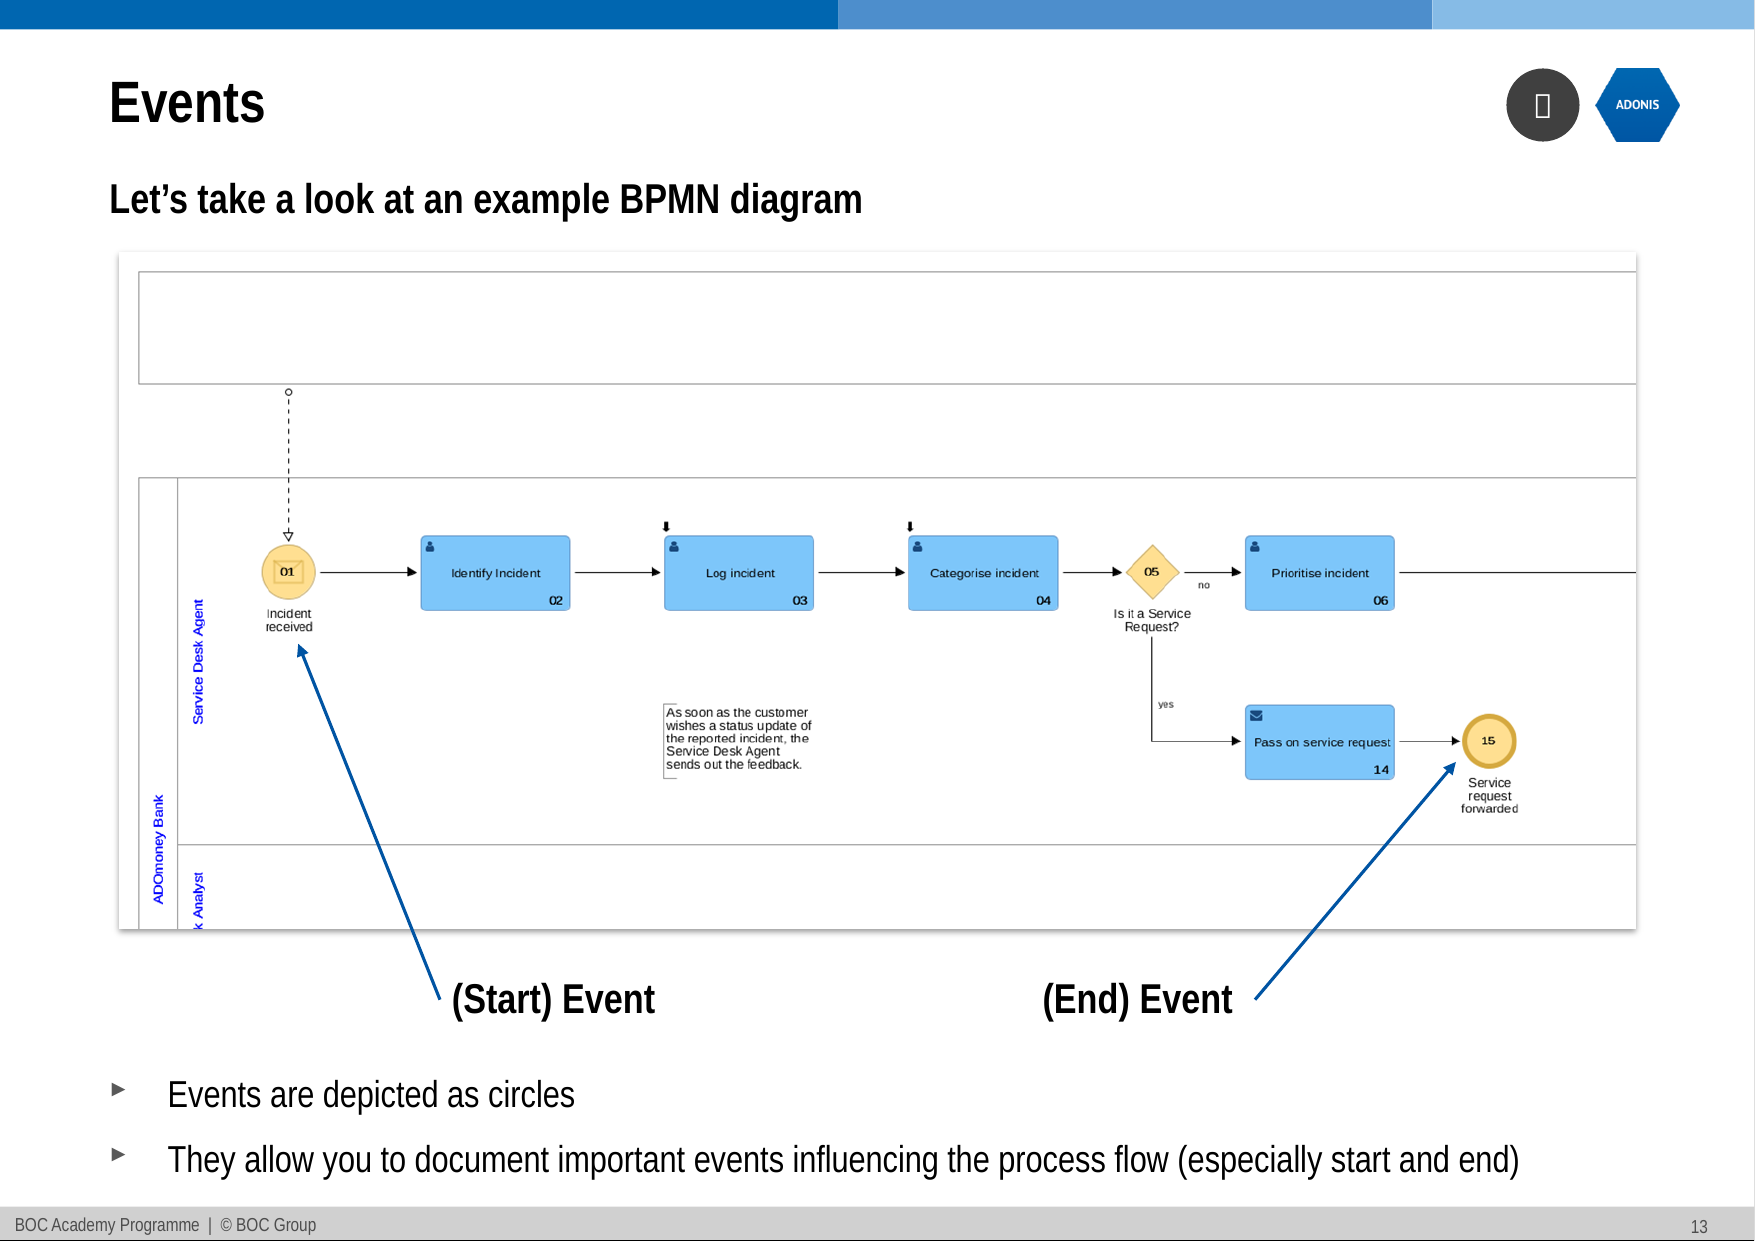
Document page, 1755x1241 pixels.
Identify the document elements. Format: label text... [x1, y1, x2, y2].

text_box (End) Event [1042, 965, 1315, 1034]
text_box (Start) Event [451, 965, 724, 1034]
list Let’s take a look at an example BPMN diagram [109, 165, 1596, 234]
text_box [1254, 761, 1457, 1000]
picture [109, 244, 1646, 940]
picture [1595, 68, 1680, 142]
title Events [109, 55, 1595, 156]
list Events are depicted as circles They allow you to document important events influencing the process flow (especially start and end) [109, 1062, 1598, 1241]
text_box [297, 643, 441, 1000]
